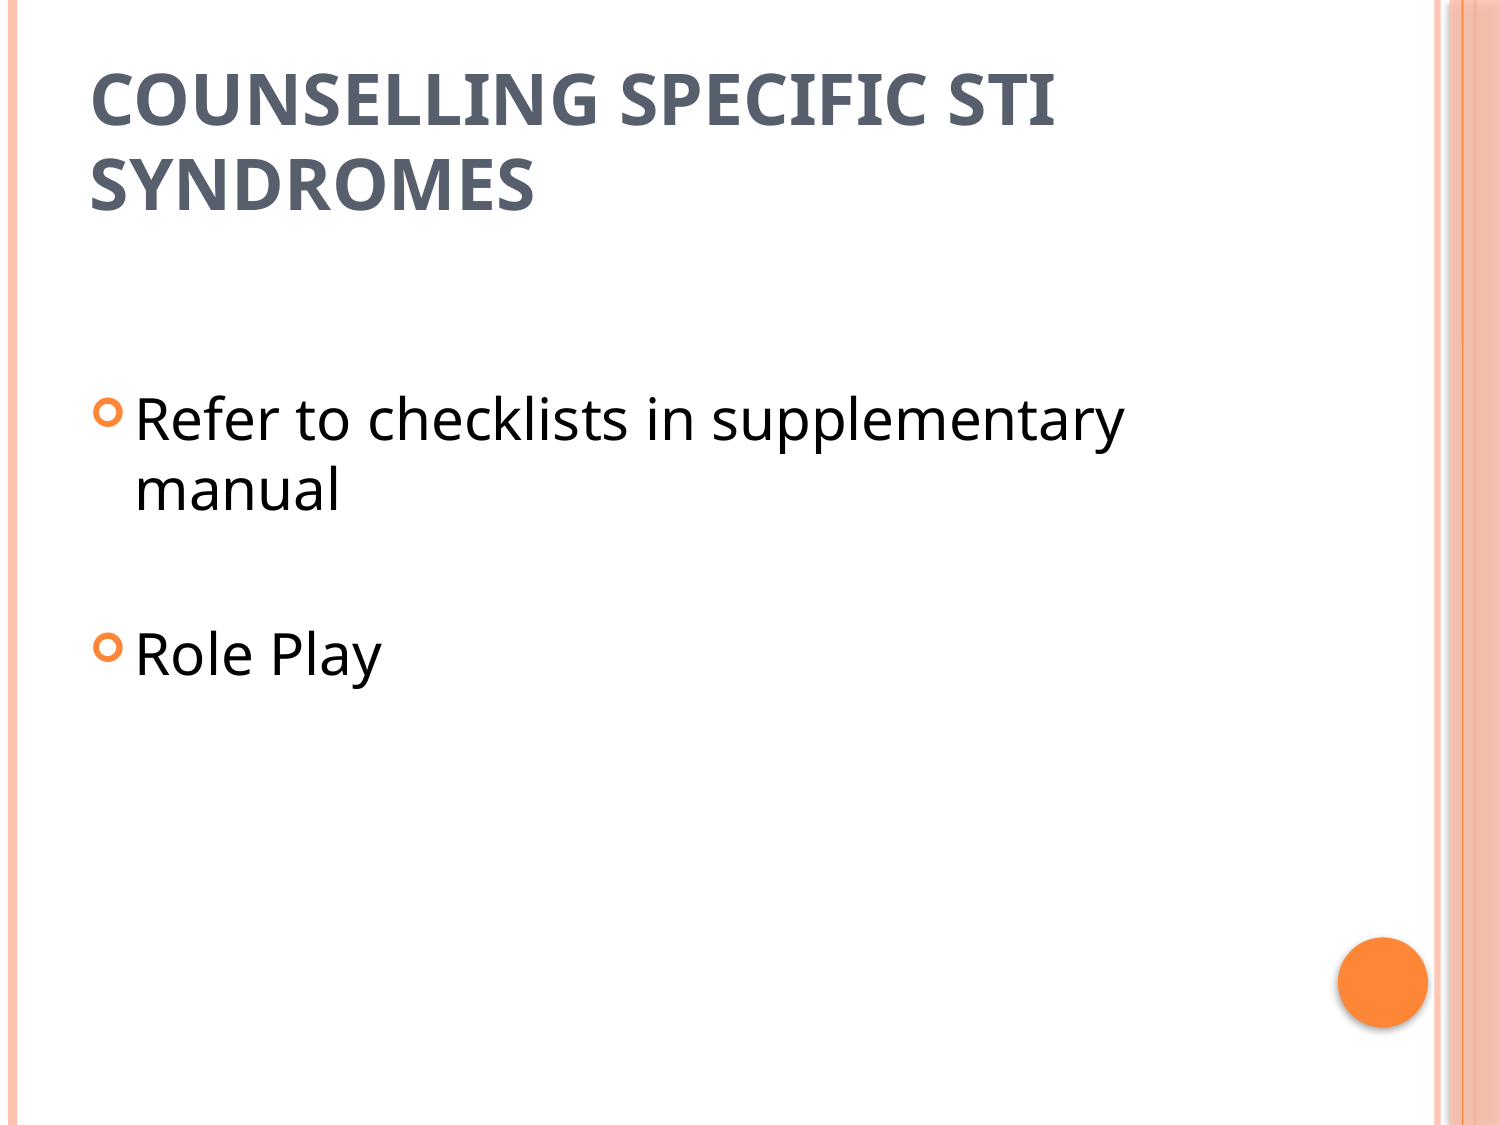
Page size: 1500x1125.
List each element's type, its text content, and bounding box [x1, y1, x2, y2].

title Counselling Specific STI Syndromes [75, 45, 1300, 233]
list Refer to checklists in supplementary manual Role Play [75, 375, 1300, 1062]
